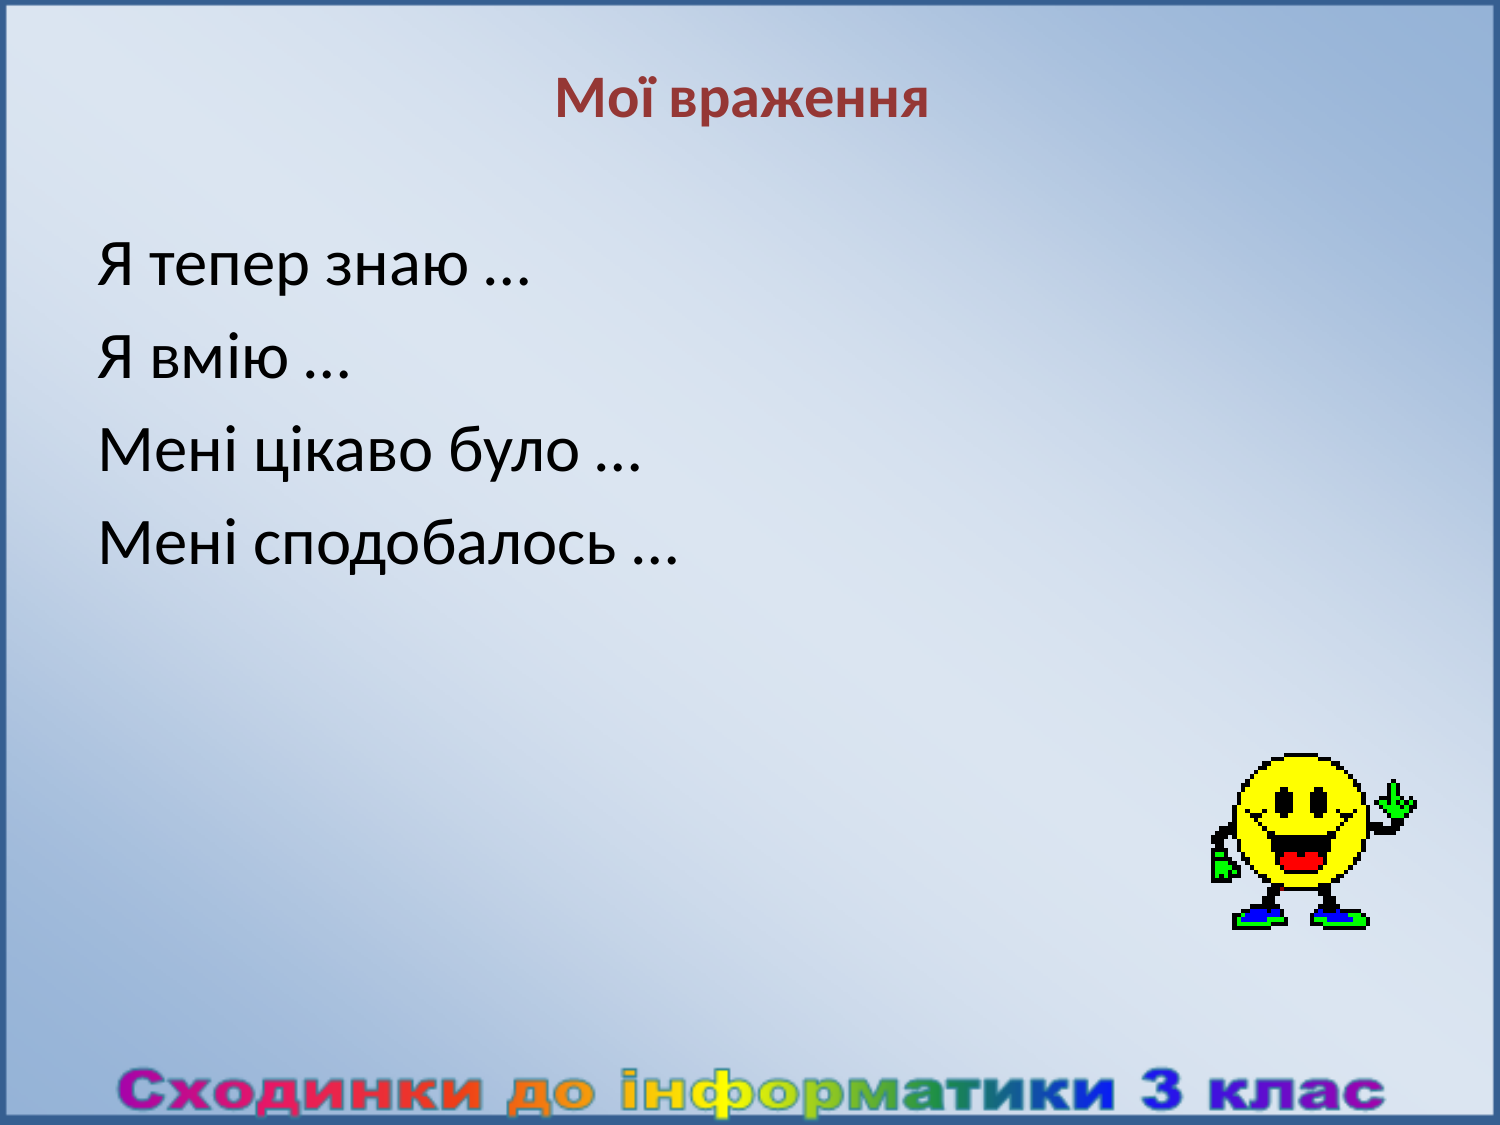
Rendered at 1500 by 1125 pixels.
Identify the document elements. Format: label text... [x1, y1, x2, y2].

list Я тепер знаю … Я вмію … Мені цікаво було … Мені сподобалось … [81, 210, 1433, 954]
title Мої враження [74, 44, 1426, 141]
picture [0, 0, 1500, 1125]
